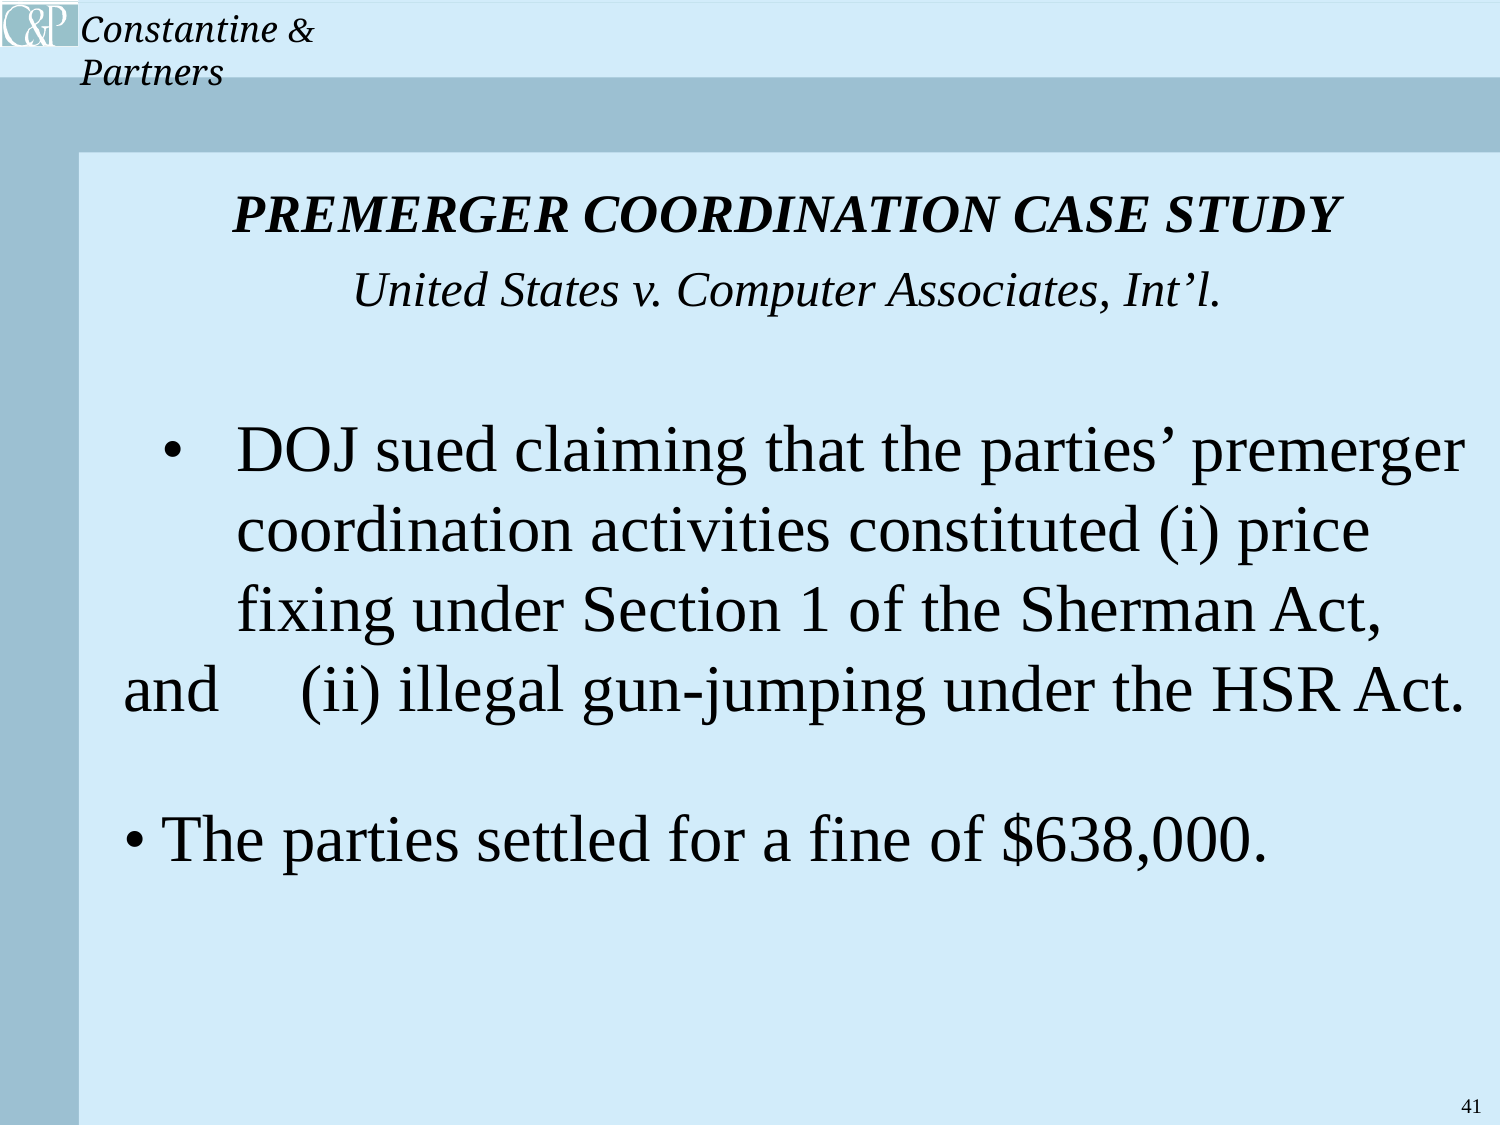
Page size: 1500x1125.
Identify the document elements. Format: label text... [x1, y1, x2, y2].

text_box PREMERGER COORDINATION CASE STUDY United States v. Computer Associates, Int’l. [74, 107, 1500, 320]
text_box • DOJ sued claiming that the parties’ premerger coordination activities constituted (i) price fixing under Section 1 of the Sherman Act, and (ii) illegal gun-jumping under the HSR Act. • The parties settled for a fine of $638,000. [70, 397, 1498, 953]
